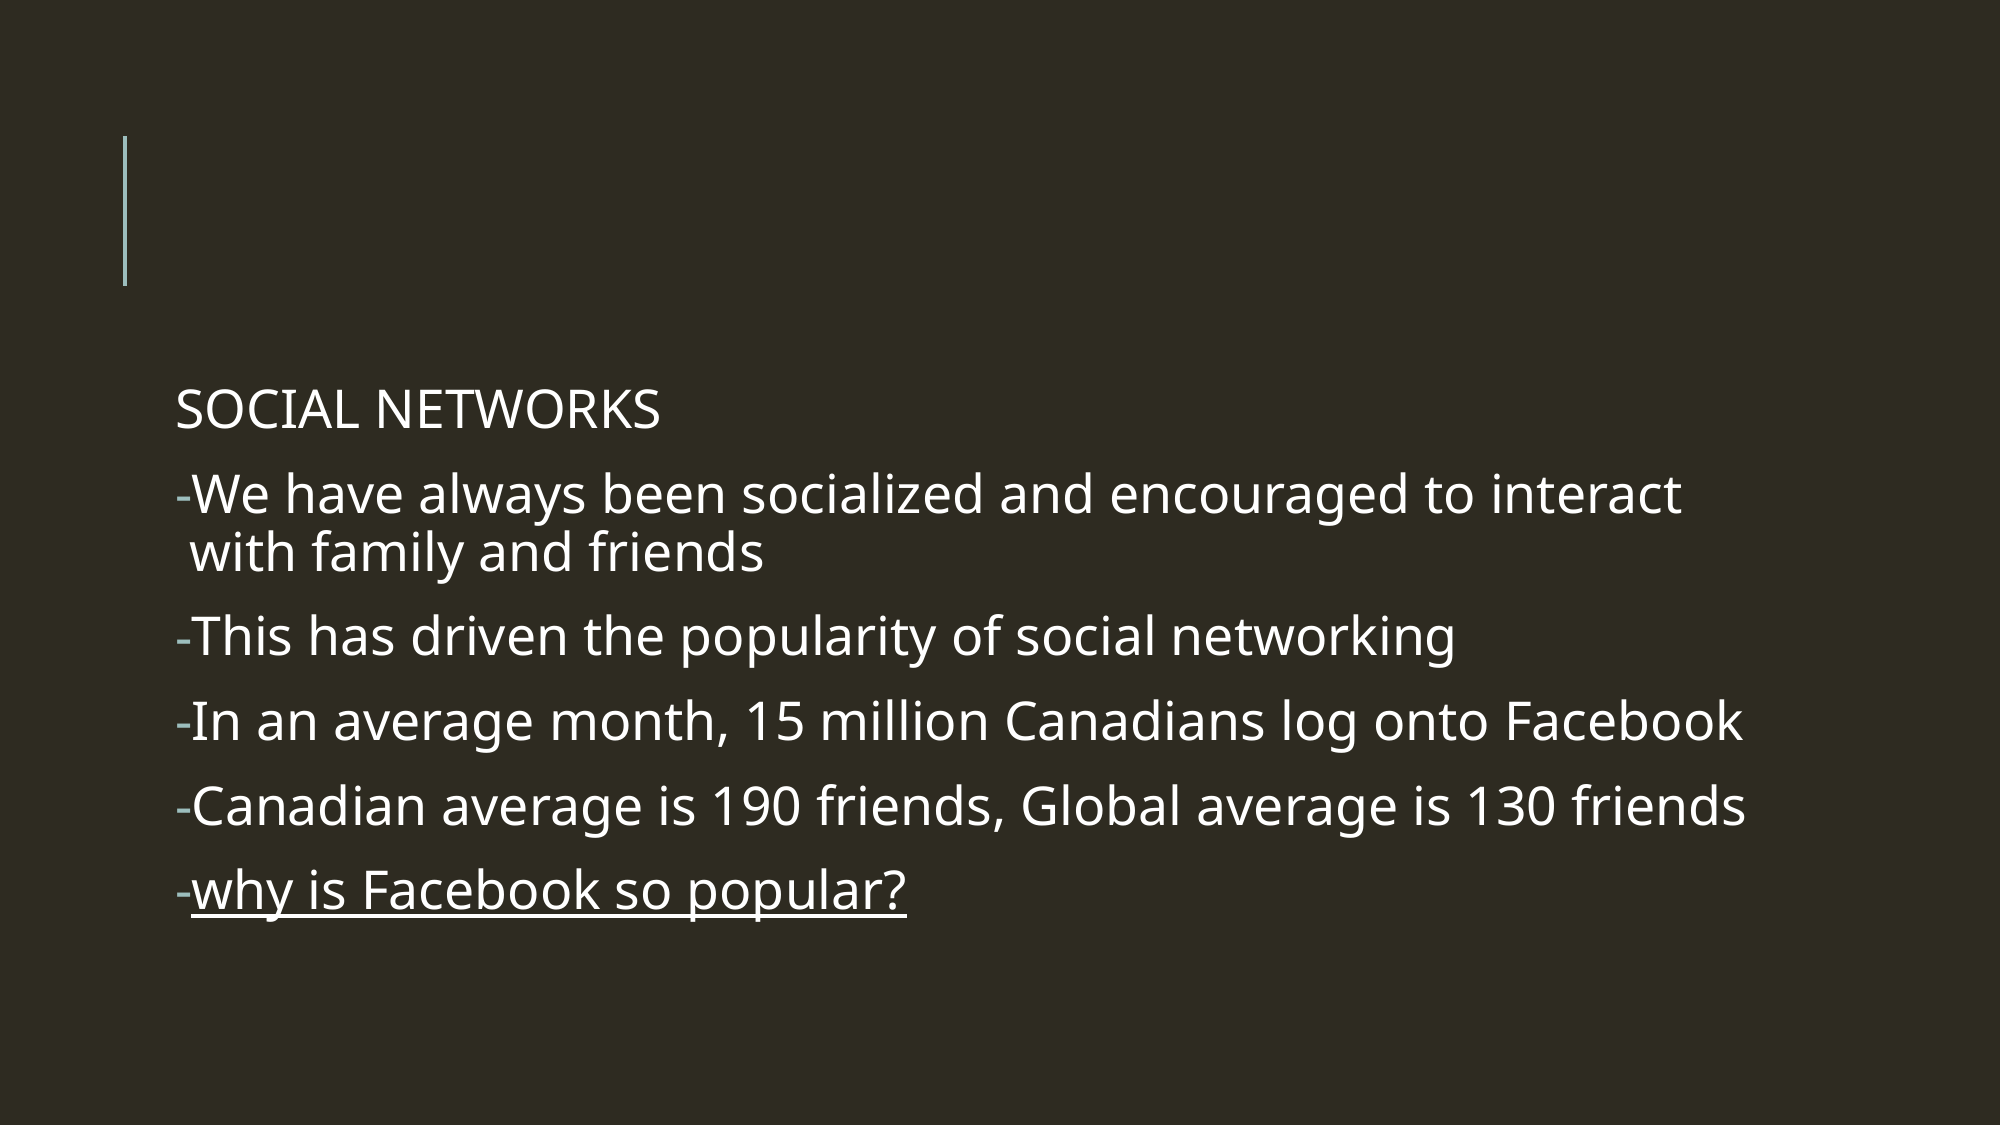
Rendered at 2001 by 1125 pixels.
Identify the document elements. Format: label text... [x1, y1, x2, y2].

list SOCIAL NETWORKS We have always been socialized and encouraged to interact with family and friends This has driven the popularity of social networking In an average month, 15 million Canadians log onto Facebook Canadian average is 190 friends, Global average is 130 friends why is Facebook so popular? [168, 375, 1763, 1035]
